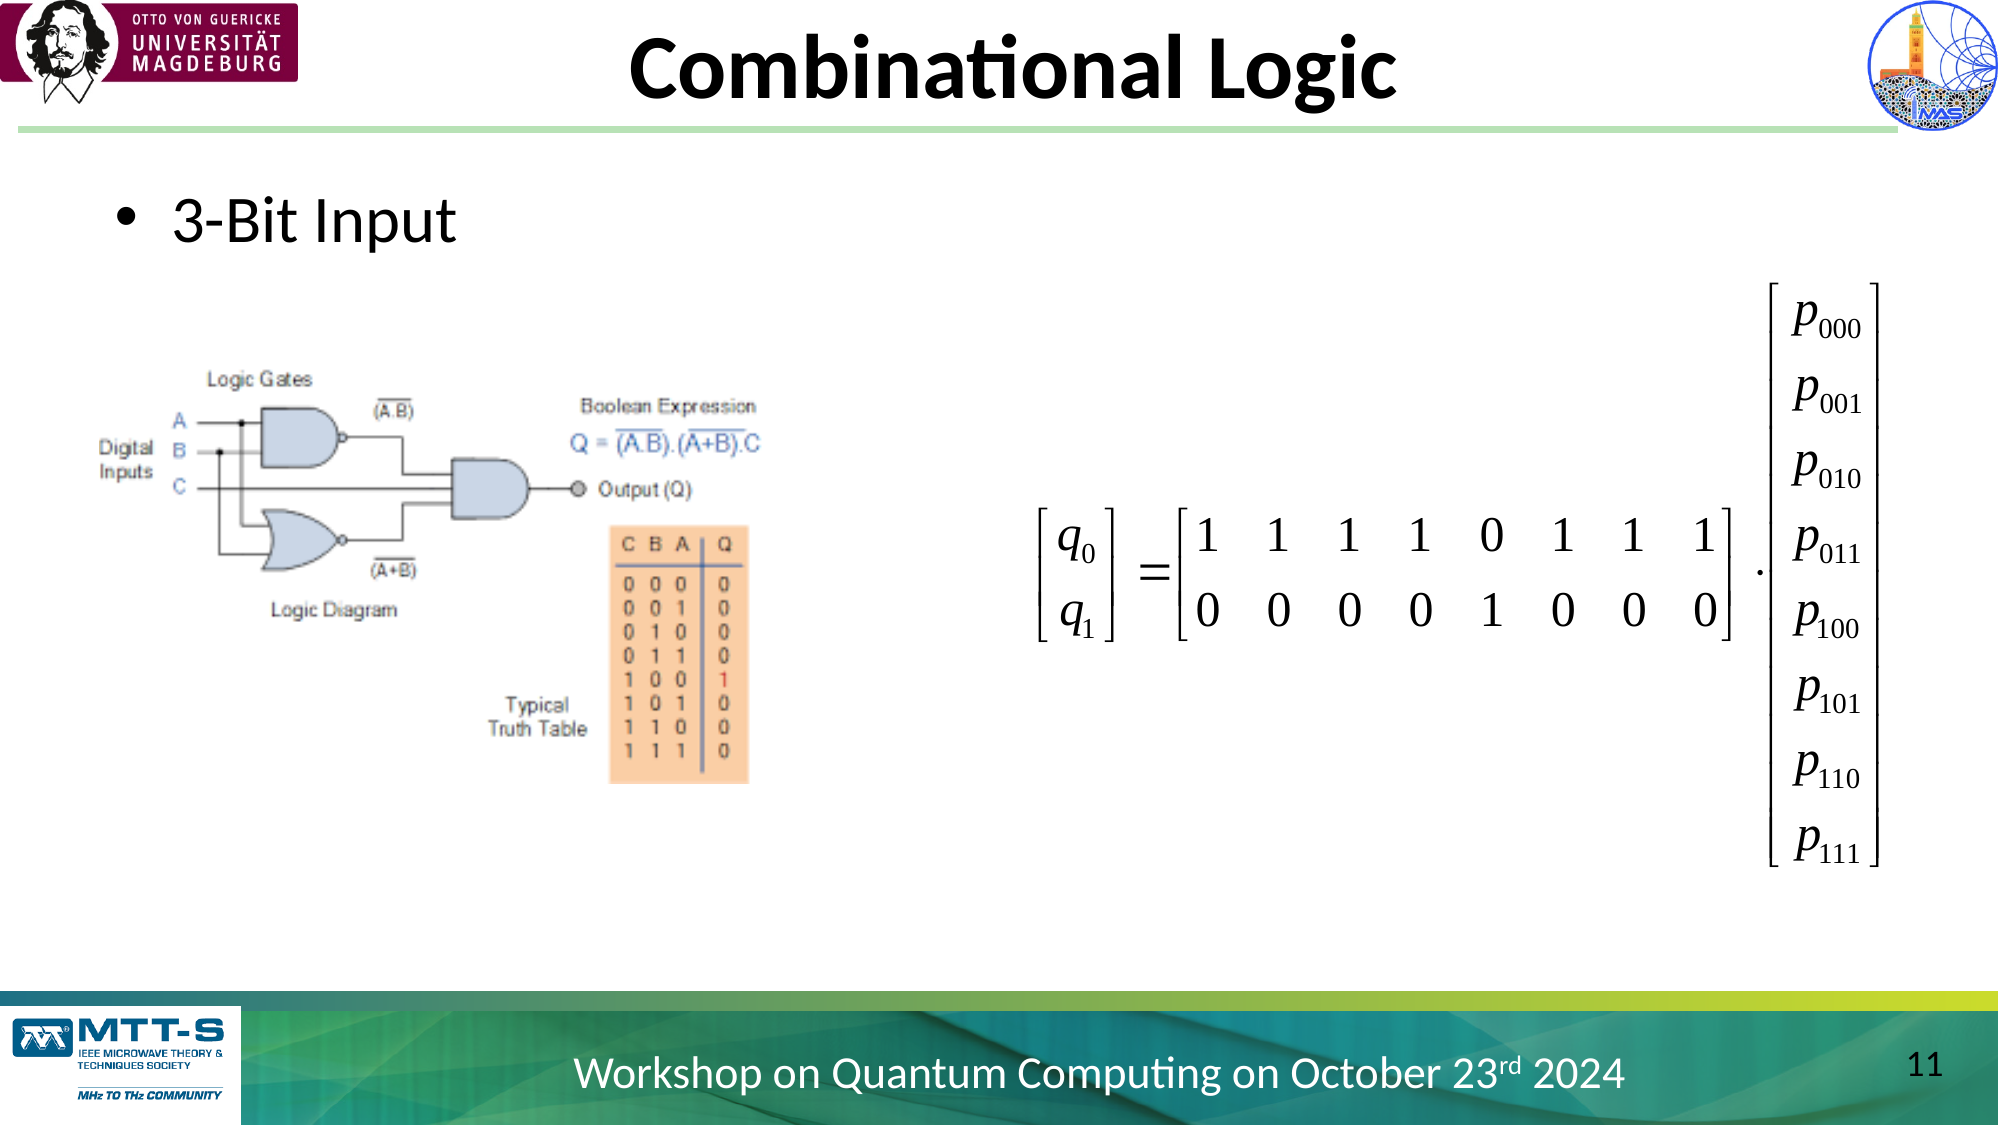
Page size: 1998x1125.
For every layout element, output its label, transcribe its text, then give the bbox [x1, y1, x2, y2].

picture [99, 366, 764, 784]
list 3-Bit Input [99, 168, 1898, 982]
picture [0, 991, 1998, 1125]
title Combinational Logic [217, 0, 1811, 140]
picture [1867, 0, 1998, 131]
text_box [1026, 270, 1899, 880]
picture [0, 0, 217, 104]
